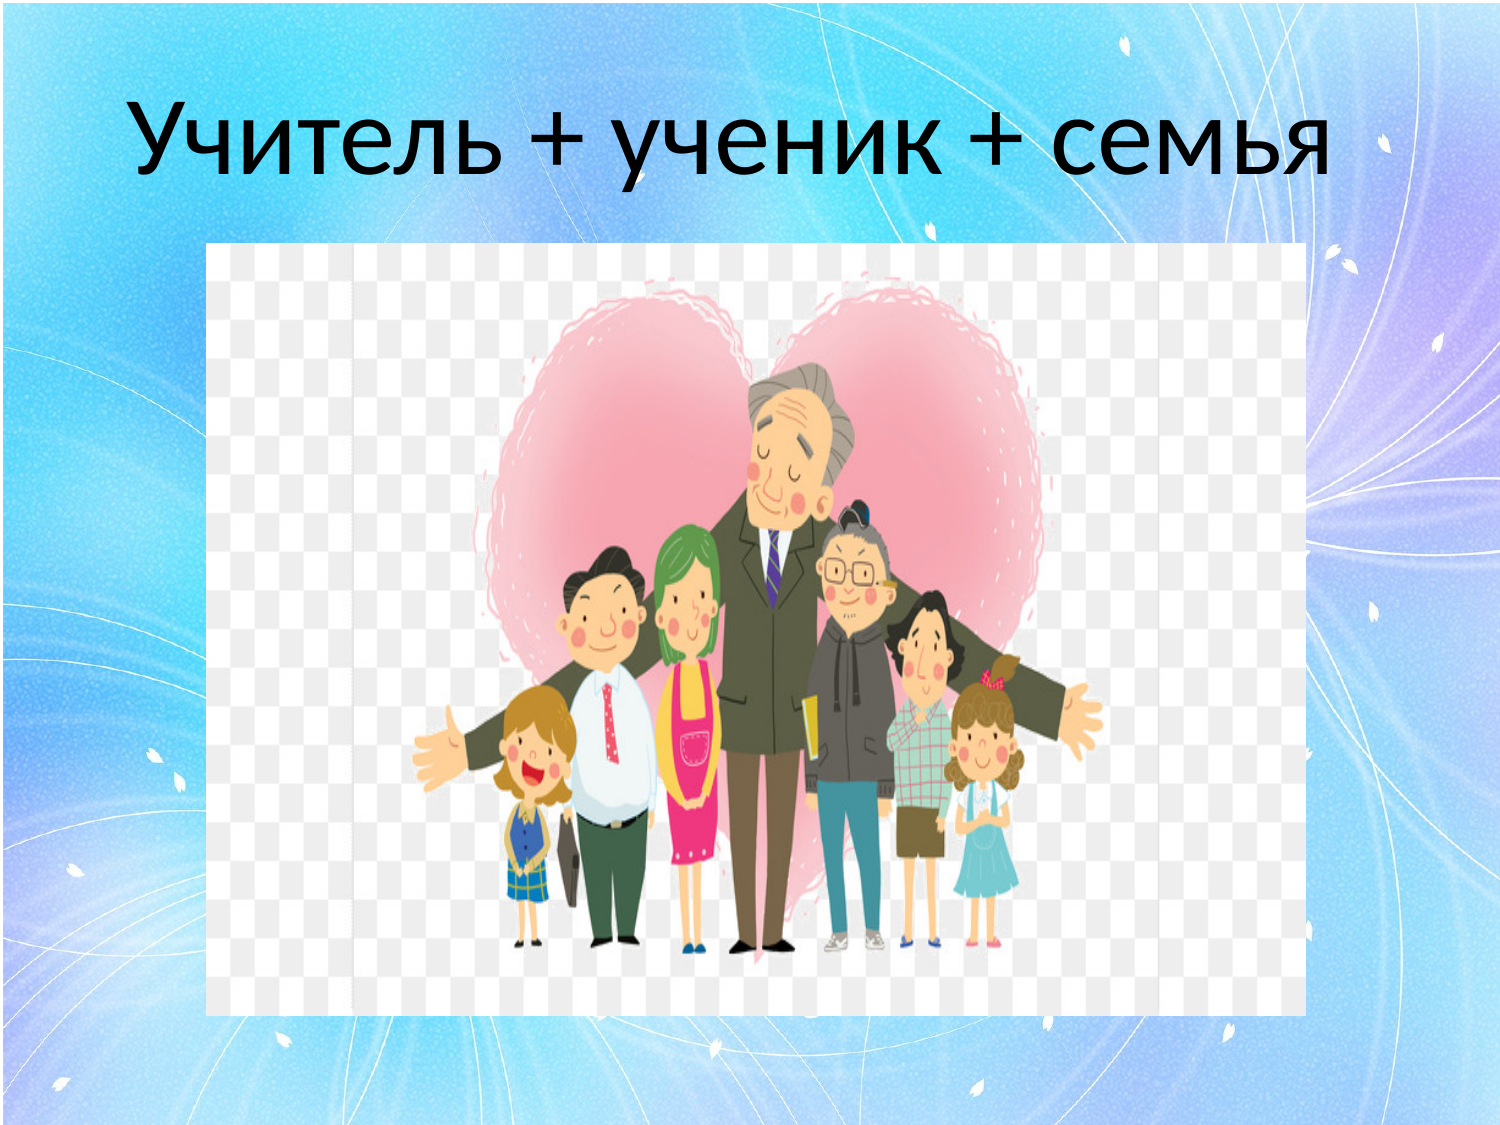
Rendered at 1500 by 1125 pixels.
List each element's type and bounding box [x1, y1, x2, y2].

list [2, 3, 1500, 1125]
picture [206, 243, 1306, 1016]
